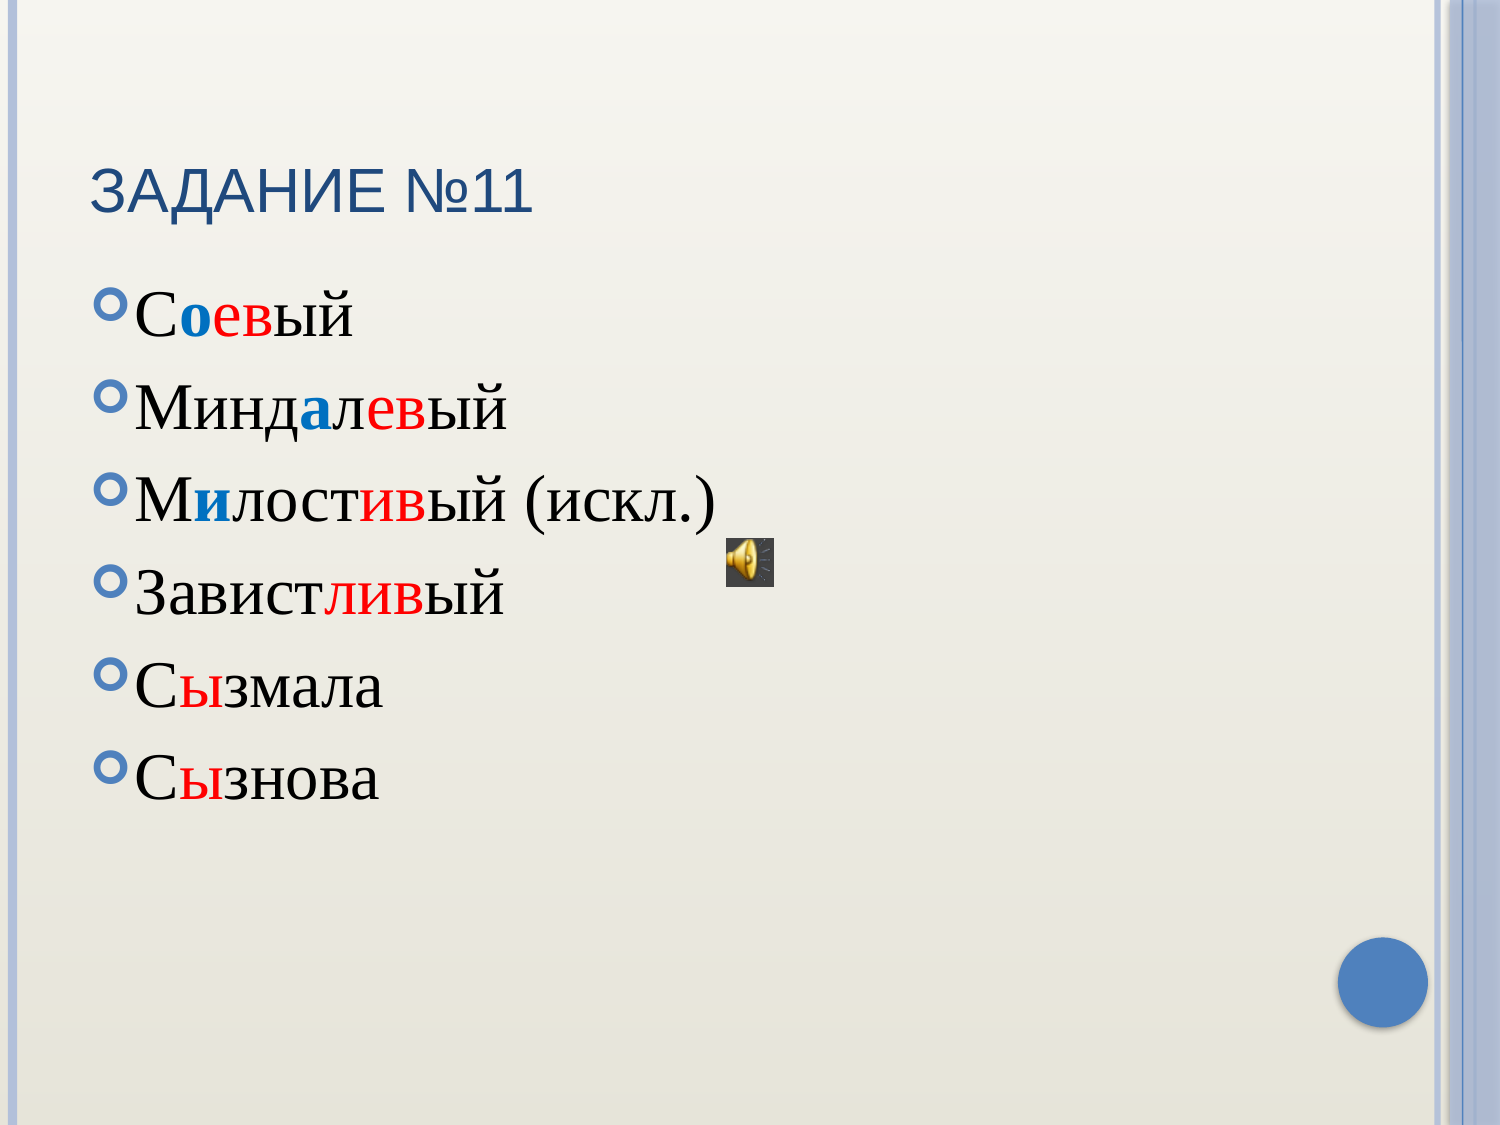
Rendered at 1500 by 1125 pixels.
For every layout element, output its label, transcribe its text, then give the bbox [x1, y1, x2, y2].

picture [724, 537, 776, 588]
title ЗАДАНИЕ №11 [75, 45, 1300, 233]
list Соевый Миндалевый Милостивый (искл.) Завистливый Сызмала Сызнова [75, 262, 1300, 1062]
